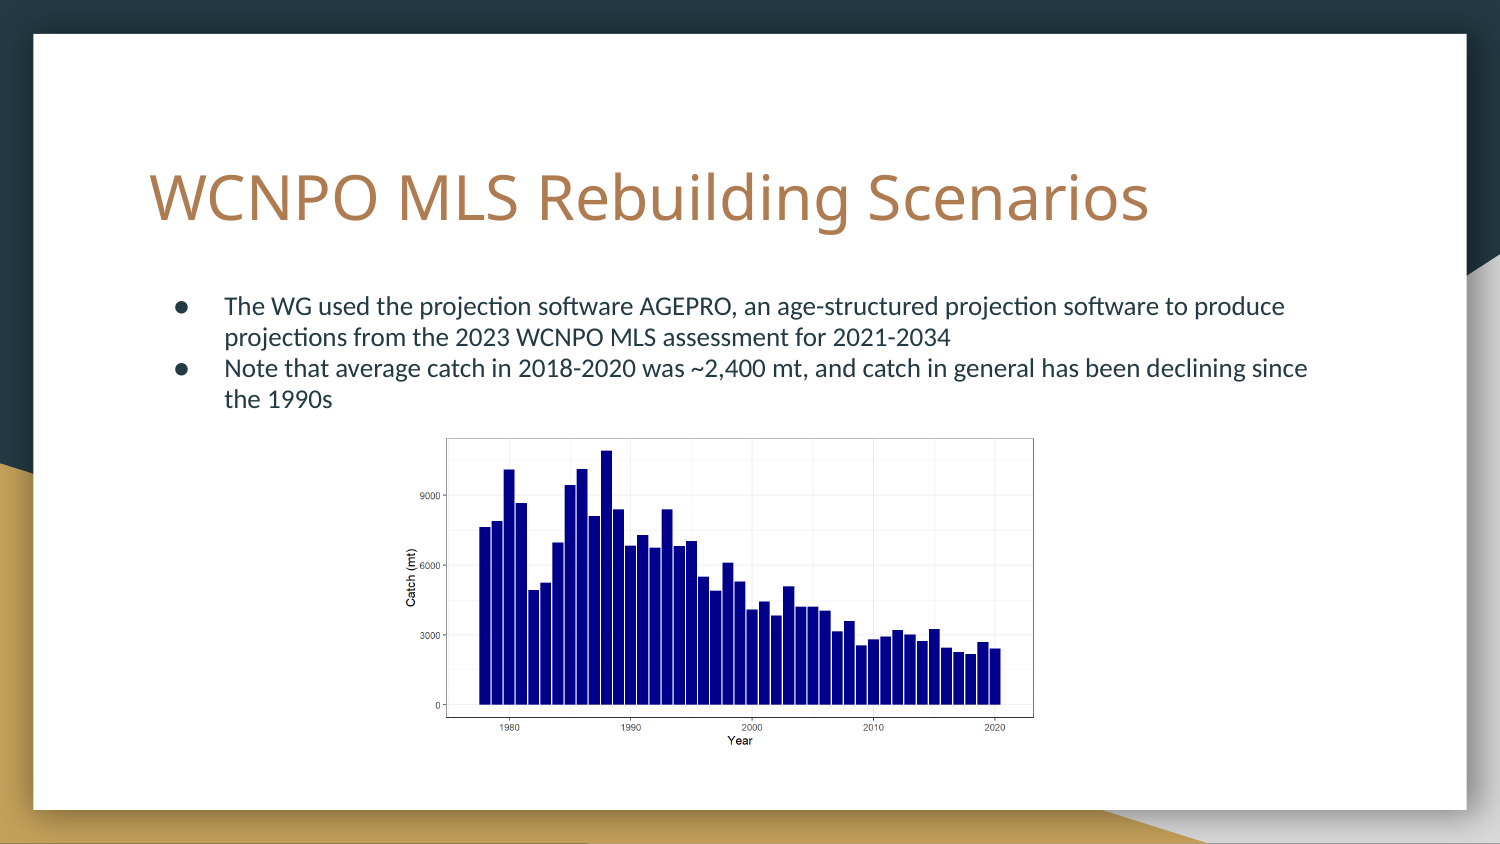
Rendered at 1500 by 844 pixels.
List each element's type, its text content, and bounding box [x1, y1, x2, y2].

list The WG used the projection software AGEPRO, an age-structured projection software to produce projections from the 2023 WCNPO MLS assessment for 2021-2034 Note that average catch in 2018-2020 was ~2,400 mt, and catch in general has been declining since the 1990s [134, 276, 1366, 679]
title WCNPO MLS Rebuilding Scenarios [134, 138, 1366, 276]
picture [399, 432, 1041, 754]
